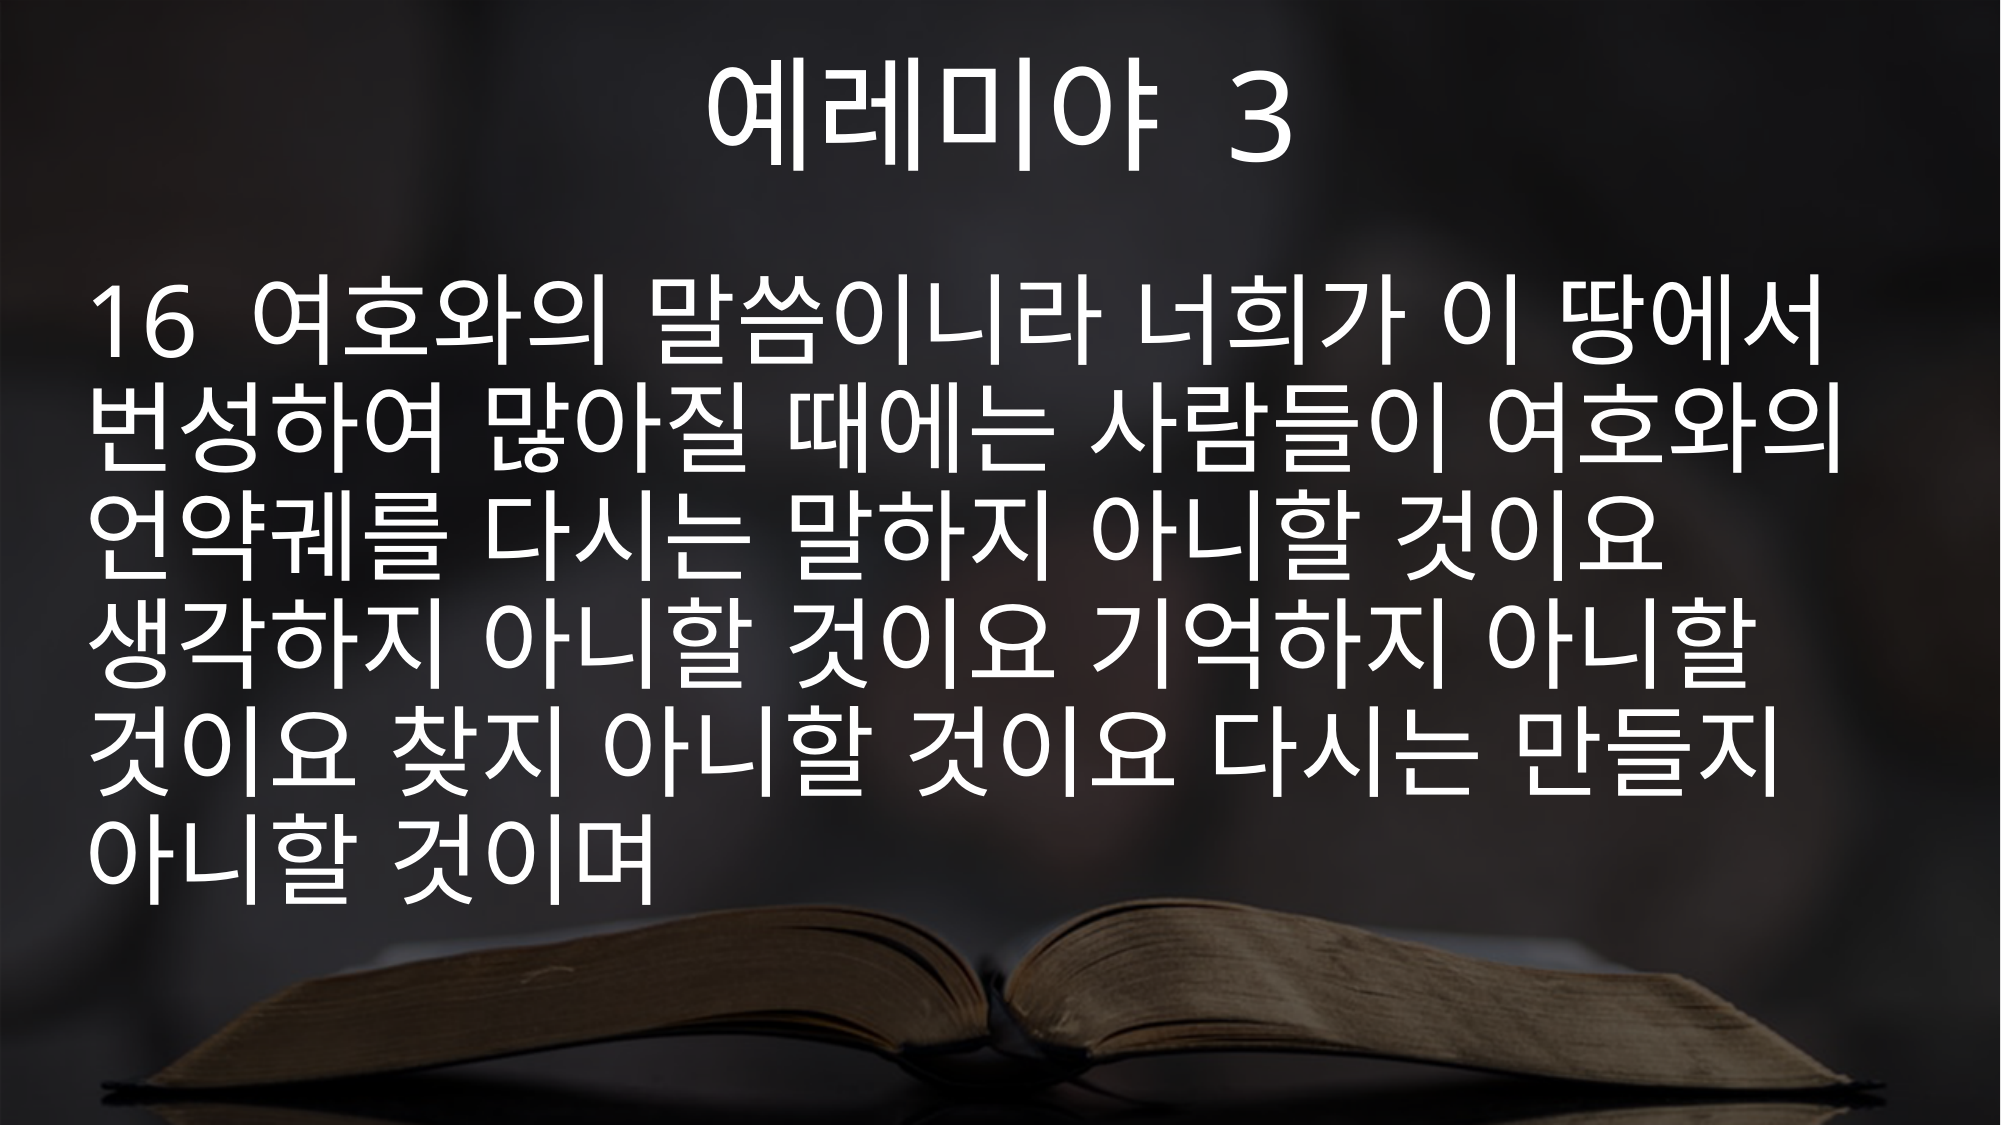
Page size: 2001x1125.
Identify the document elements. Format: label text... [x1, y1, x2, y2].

list 16 여호와의 말씀이니라 너희가 이 땅에서 번성하여 많아질 때에는 사람들이 여호와의 언약궤를 다시는 말하지 아니할 것이요 생각하지 아니할 것이요 기억하지 아니할 것이요 찾지 아니할 것이요 다시는 만들지 아니할 것이며 [69, 263, 1953, 423]
footer 예레미야 3 [0, 32, 2000, 192]
picture [0, 0, 2001, 1125]
